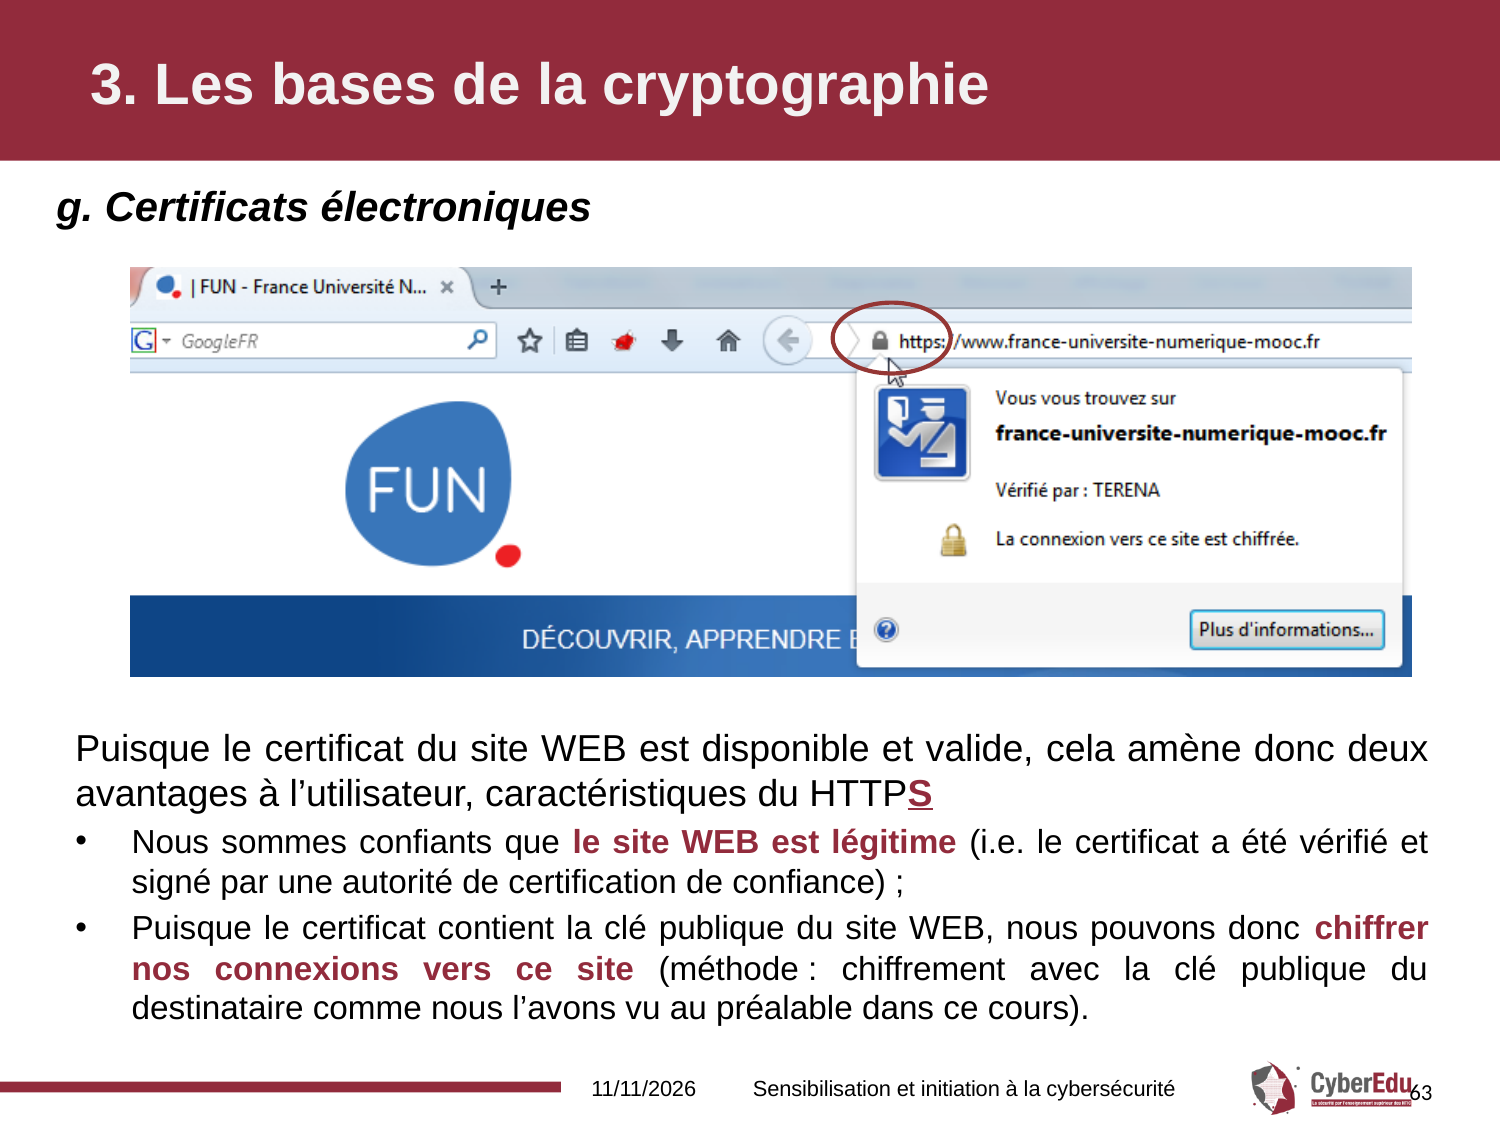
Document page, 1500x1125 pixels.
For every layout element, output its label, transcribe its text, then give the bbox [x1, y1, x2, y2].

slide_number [561, 1057, 727, 1118]
picture [1246, 1060, 1412, 1115]
text_box g. Certificats électroniques [41, 172, 1471, 268]
list Puisque le certificat du site WEB est disponible et valide, cela amène donc deux avantages à l’utilisateur, caractéristiques du HTTPS Nous sommes confiants que le site WEB est légitime (i.e. le certificat a été vérifié et signé par une autorité de certification de confiance) ; Puisque le certificat contient la clé publique du site WEB, nous pouvons donc chiffrer nos connexions vers ce site (méthode : chiffrement avec la clé publique du destinataire comme nous l’avons vu au préalable dans ce cours). [60, 716, 1445, 1047]
picture [129, 266, 1412, 677]
title 3. Les bases de la cryptographie [75, 1, 1425, 161]
footer Sensibilisation et initiation à la cybersécurité [738, 1057, 1236, 1118]
